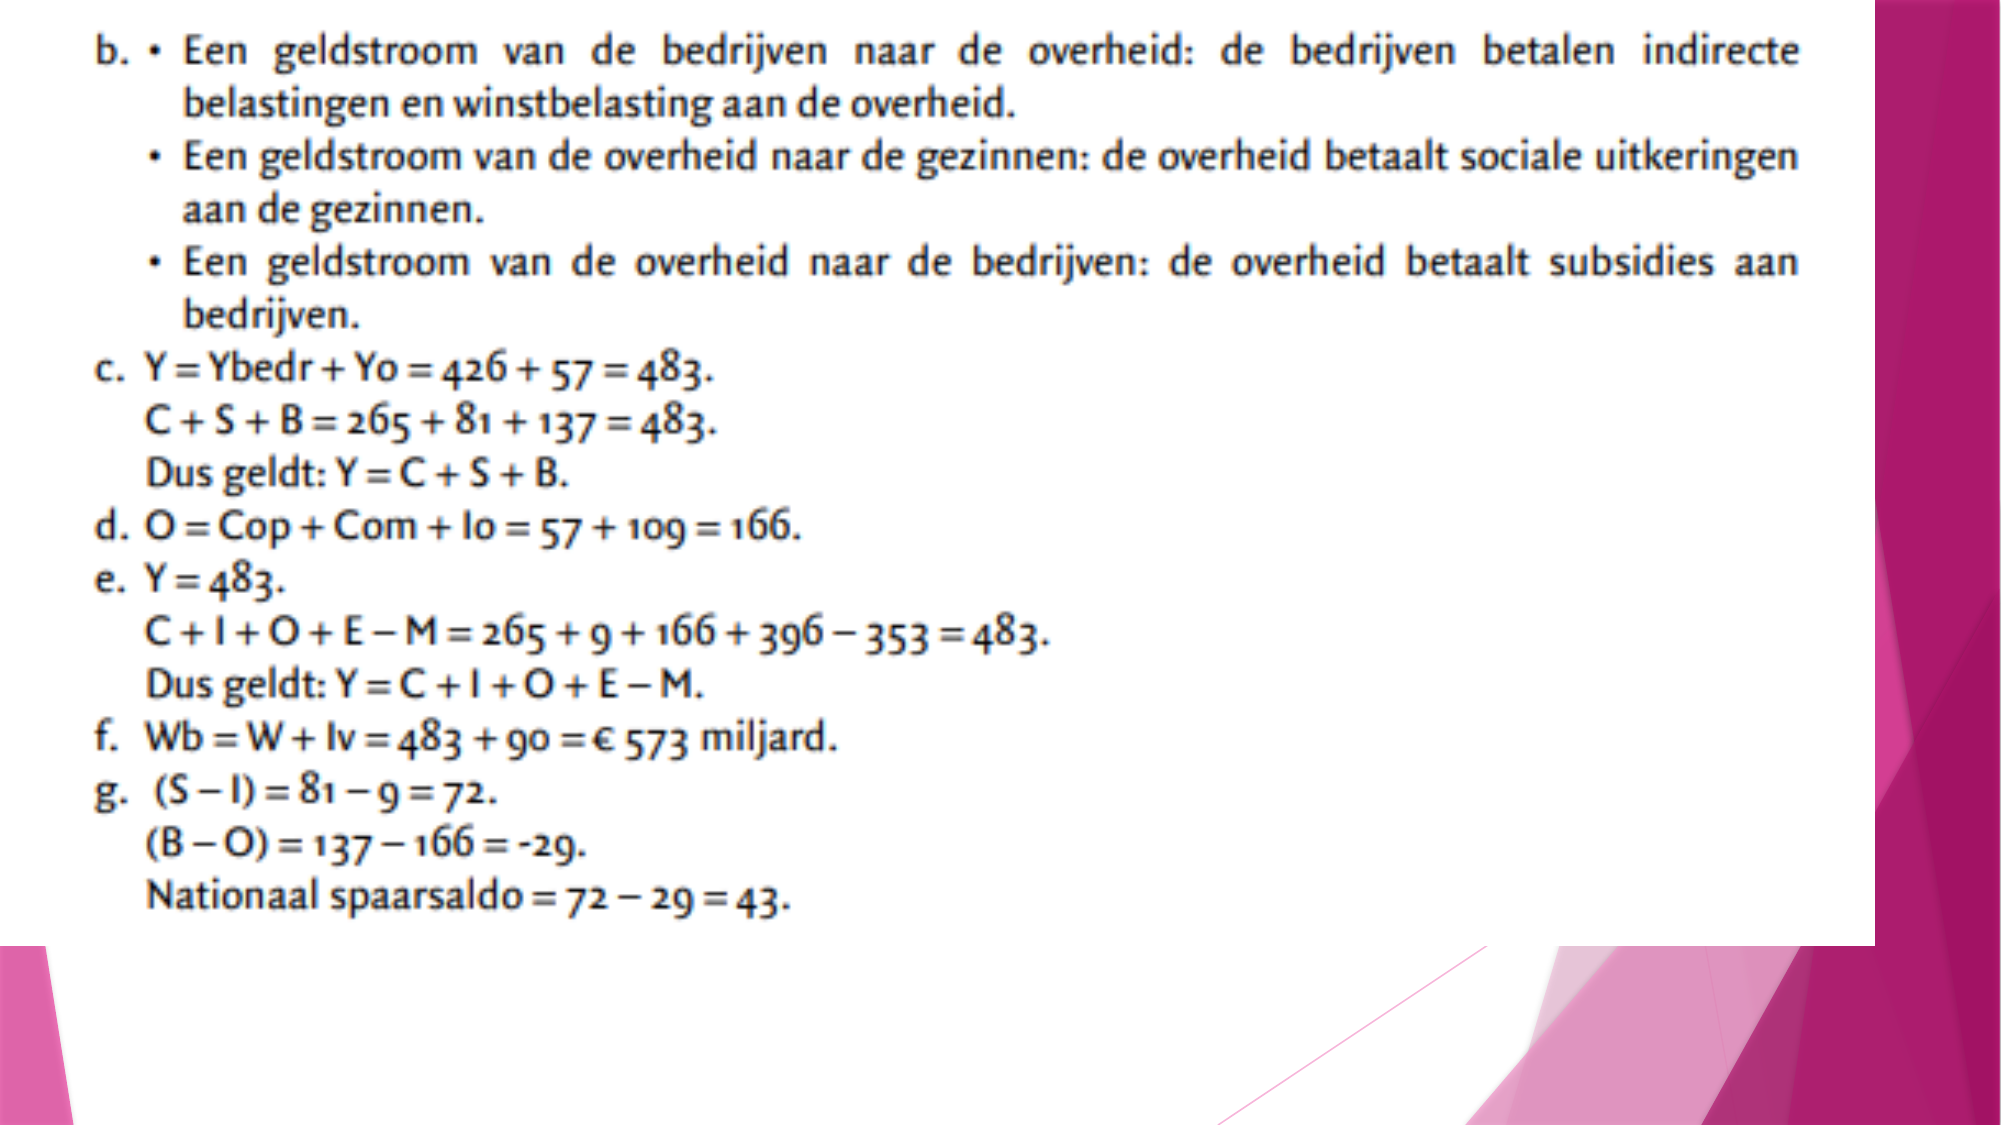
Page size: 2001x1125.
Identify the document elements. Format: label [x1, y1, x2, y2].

picture [0, 0, 1876, 947]
